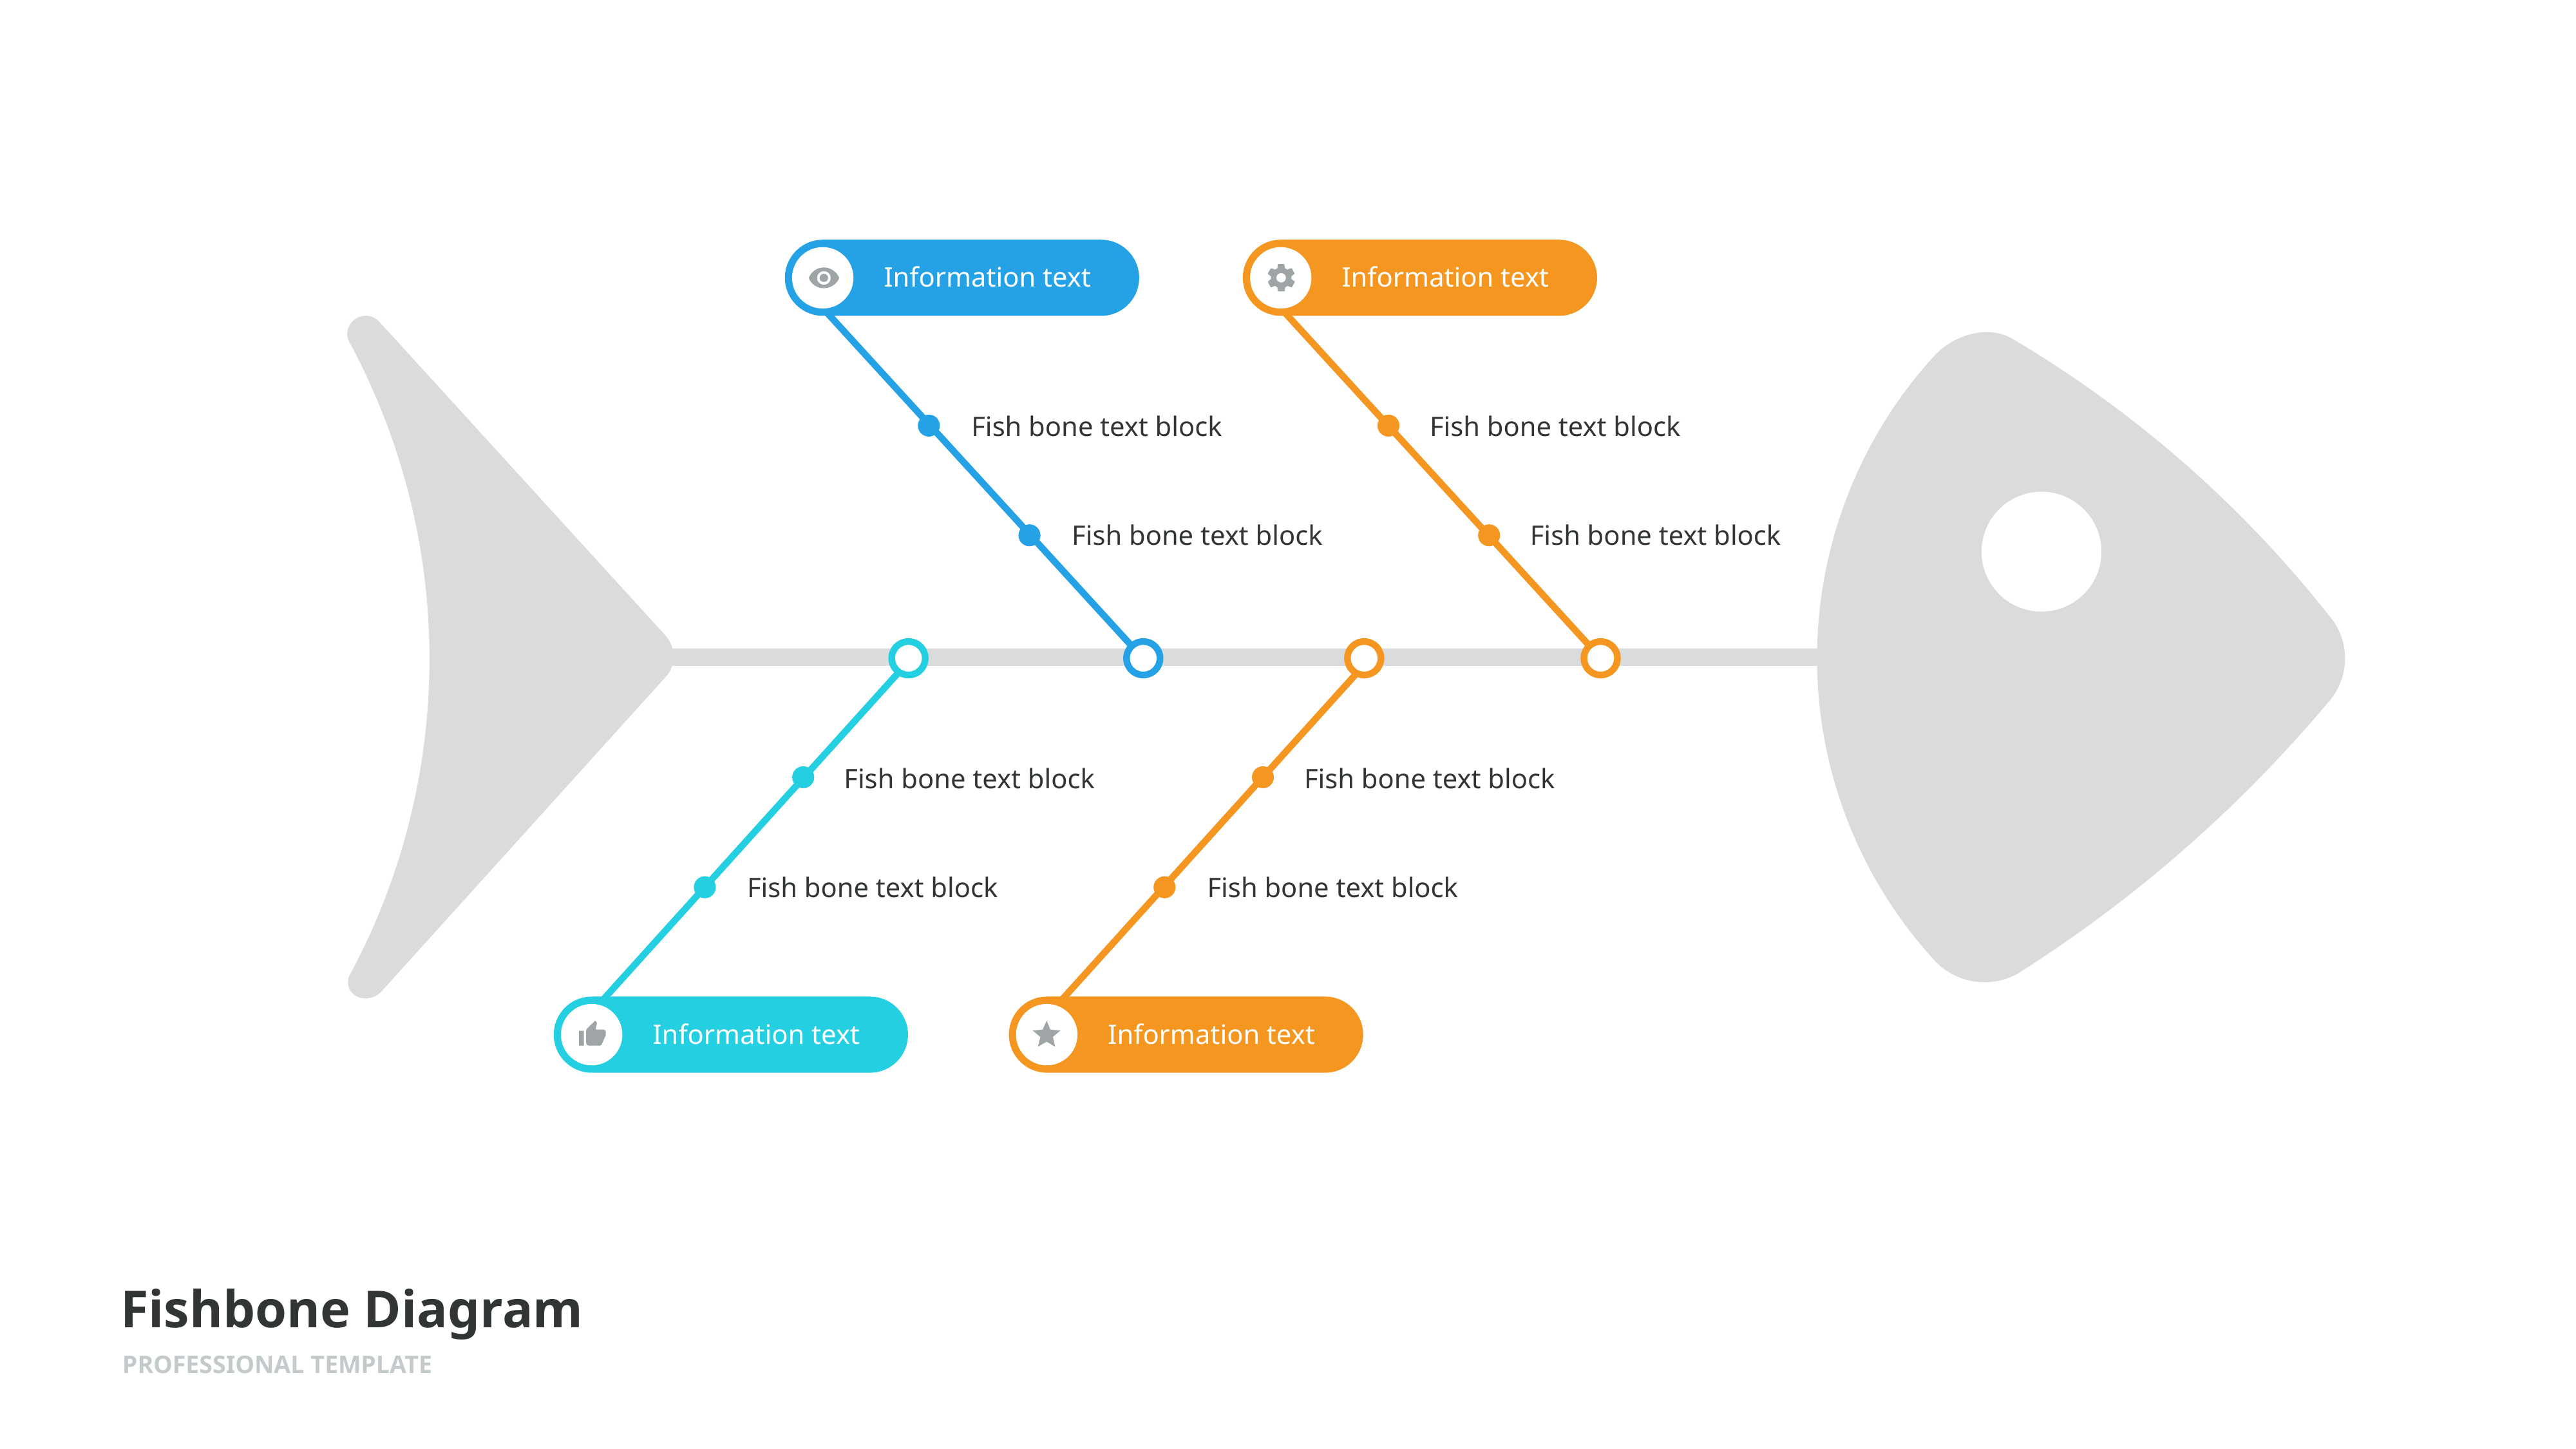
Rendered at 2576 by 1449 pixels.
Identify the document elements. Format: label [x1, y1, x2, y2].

text_box [347, 240, 2345, 1073]
